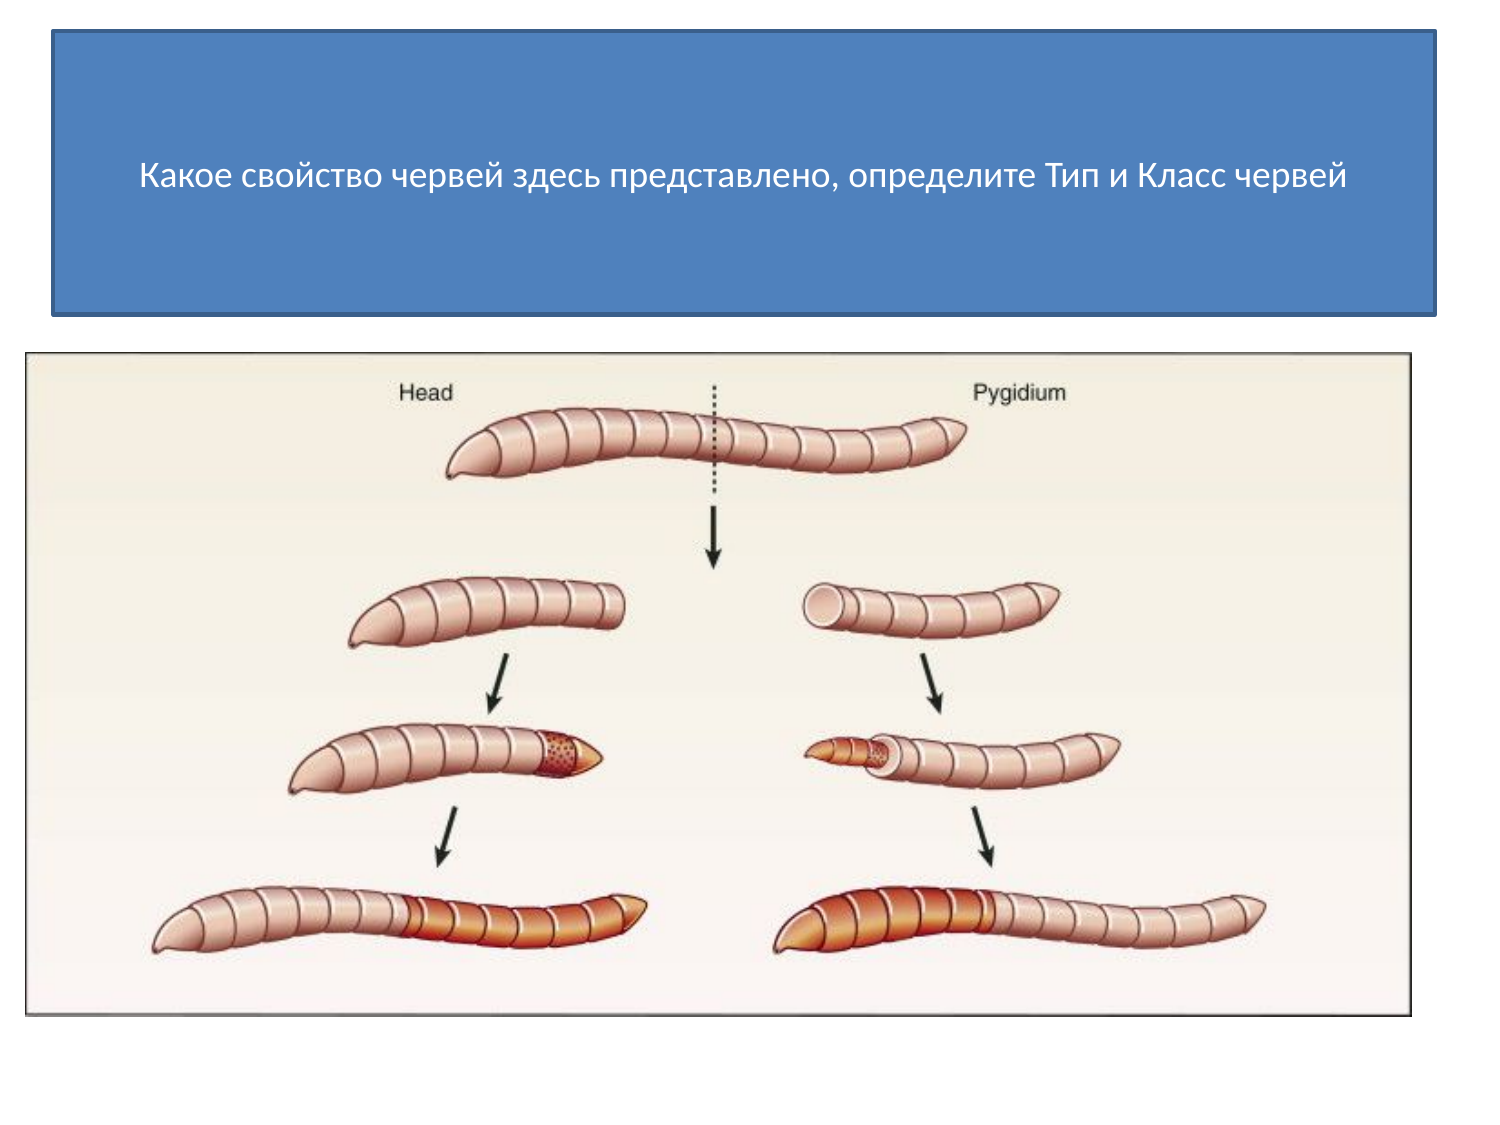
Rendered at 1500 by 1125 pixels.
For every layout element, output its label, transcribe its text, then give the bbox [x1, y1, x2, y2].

picture [25, 351, 1412, 1017]
text_box Какое свойство червей здесь представлено, определите Тип и Класс червей [51, 29, 1437, 317]
